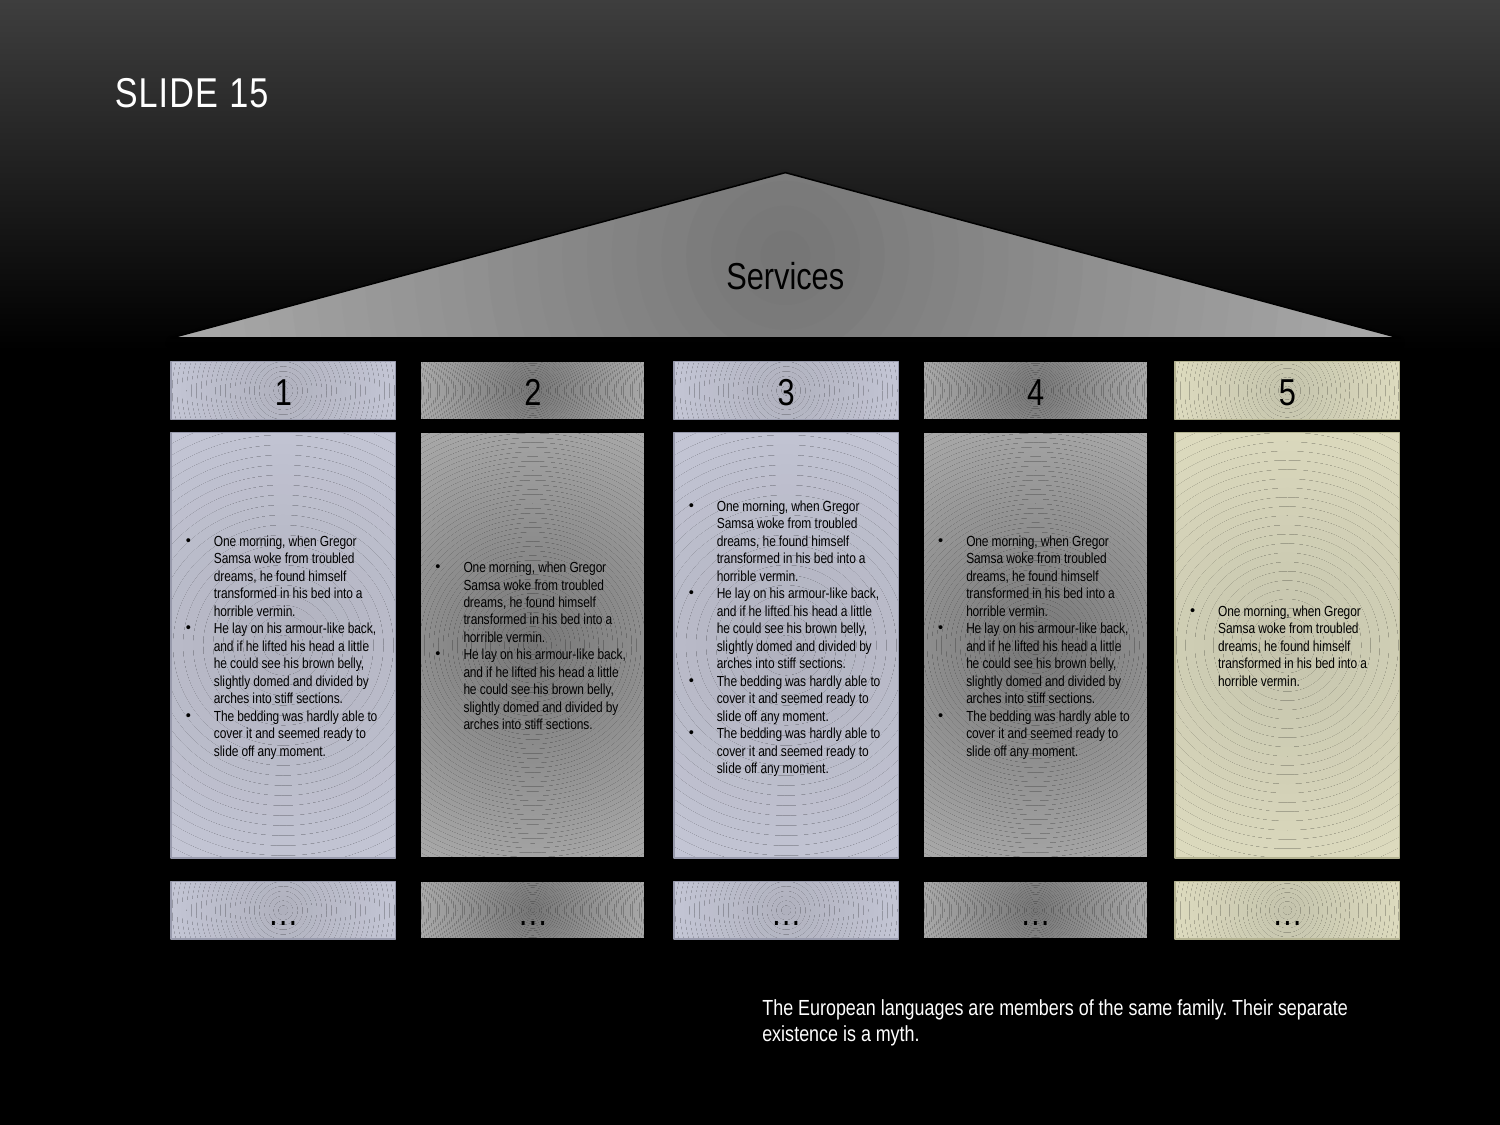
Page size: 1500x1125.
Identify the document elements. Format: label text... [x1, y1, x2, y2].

text_box One morning, when Gregor Samsa woke from troubled dreams, he found himself transformed in his bed into a horrible vermin. He lay on his armour-like back, and if he lifted his head a little he could see his brown belly, slightly domed and divided by arches into stiff sections. The bedding was hardly able to cover it and seemed ready to slide off any moment. The bedding was hardly able to cover it and seemed ready to slide off any moment. [673, 432, 899, 859]
text_box The European languages are members of the same family. Their separate existence is a myth. [747, 986, 1398, 1054]
text_box … [1174, 881, 1400, 940]
text_box One morning, when Gregor Samsa woke from troubled dreams, he found himself transformed in his bed into a horrible vermin. He lay on his armour-like back, and if he lifted his head a little he could see his brown belly, slightly domed and divided by arches into stiff sections. The bedding was hardly able to cover it and seemed ready to slide off any moment. [923, 432, 1149, 859]
text_box 4 [923, 361, 1149, 420]
text_box One morning, when Gregor Samsa woke from troubled dreams, he found himself transformed in his bed into a horrible vermin. He lay on his armour-like back, and if he lifted his head a little he could see his brown belly, slightly domed and divided by arches into stiff sections. [420, 432, 646, 859]
text_box … [923, 881, 1149, 940]
text_box … [170, 881, 396, 940]
text_box 5 [1174, 361, 1400, 420]
text_box 3 [673, 361, 899, 420]
text_box Services [170, 171, 1401, 339]
text_box … [420, 881, 646, 940]
text_box … [673, 881, 899, 940]
text_box 2 [420, 361, 646, 420]
text_box One morning, when Gregor Samsa woke from troubled dreams, he found himself transformed in his bed into a horrible vermin. He lay on his armour-like back, and if he lifted his head a little he could see his brown belly, slightly domed and divided by arches into stiff sections. The bedding was hardly able to cover it and seemed ready to slide off any moment. [170, 432, 396, 859]
text_box 1 [170, 361, 396, 420]
title Slide 15 [99, 19, 1400, 124]
text_box One morning, when Gregor Samsa woke from troubled dreams, he found himself transformed in his bed into a horrible vermin. [1174, 432, 1400, 859]
